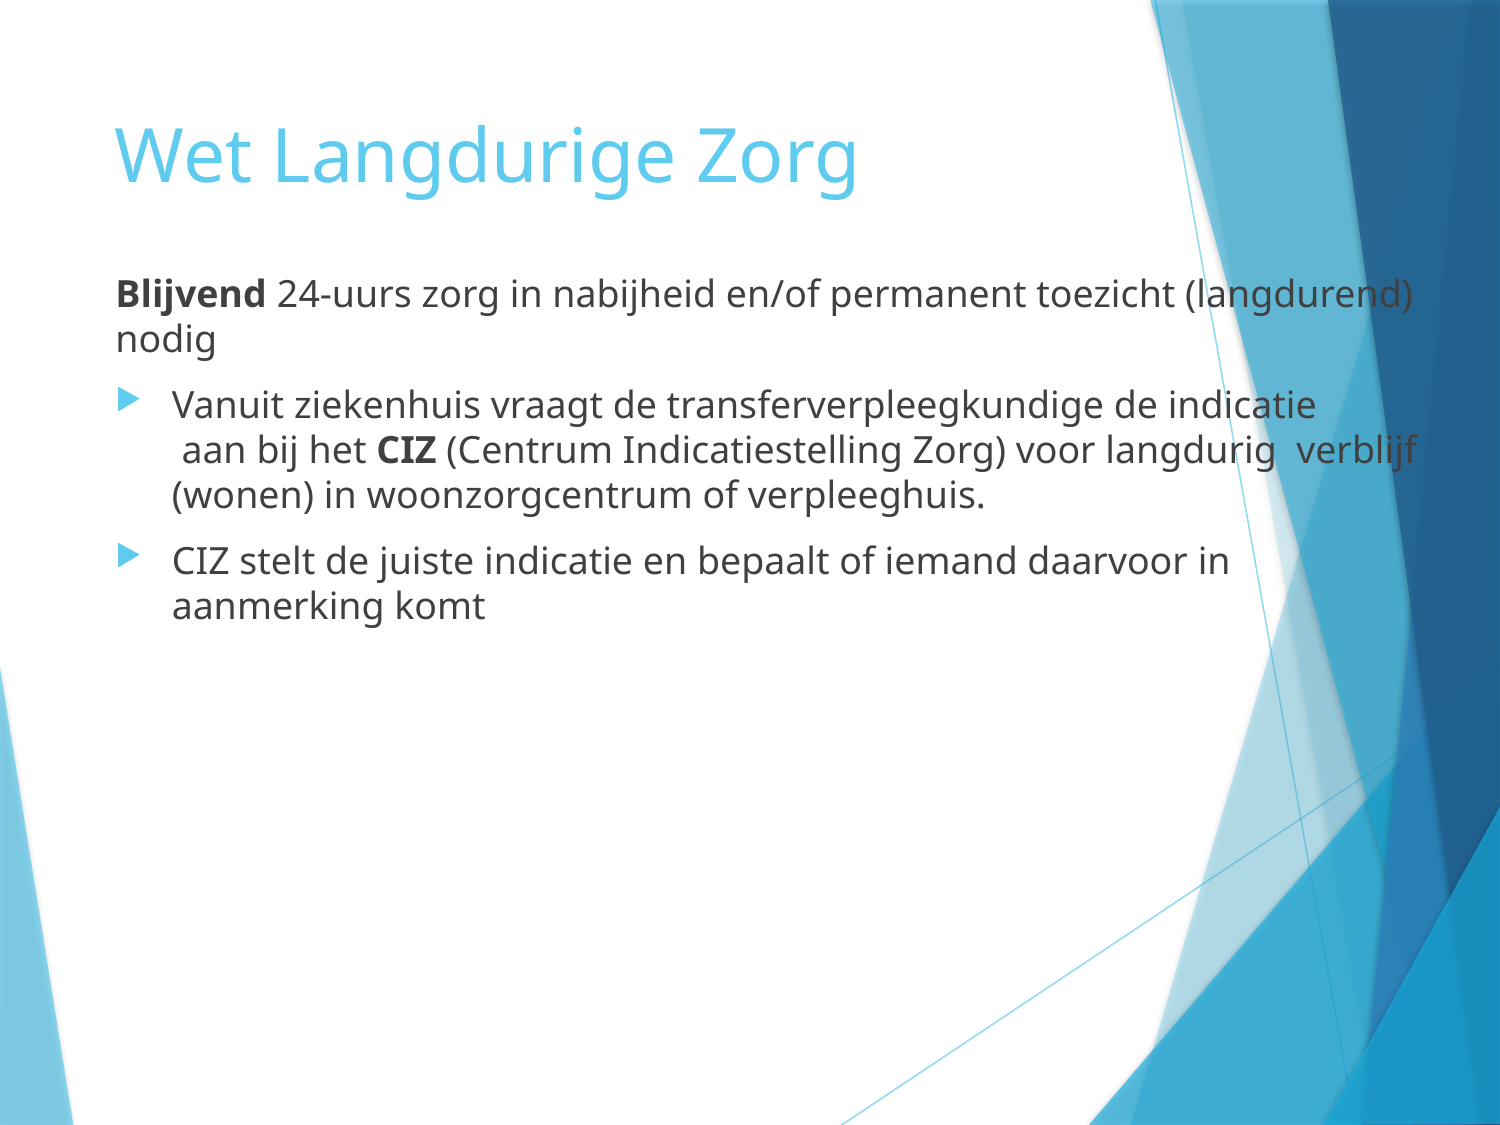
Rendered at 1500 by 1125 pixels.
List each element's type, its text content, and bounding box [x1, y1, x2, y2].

title Wet Langdurige Zorg [99, 99, 1142, 317]
list Blijvend 24-uurs zorg in nabijheid en/of permanent toezicht (langdurend) nodig Vanuit ziekenhuis vraagt de transferverpleegkundige de indicatie aan bij het CIZ (Centrum Indicatiestelling Zorg) voor langdurig verblijf (wonen) in woonzorgcentrum of verpleeghuis. CIZ stelt de juiste indicatie en bepaalt of iemand daarvoor in aanmerking komt [100, 262, 1438, 1106]
